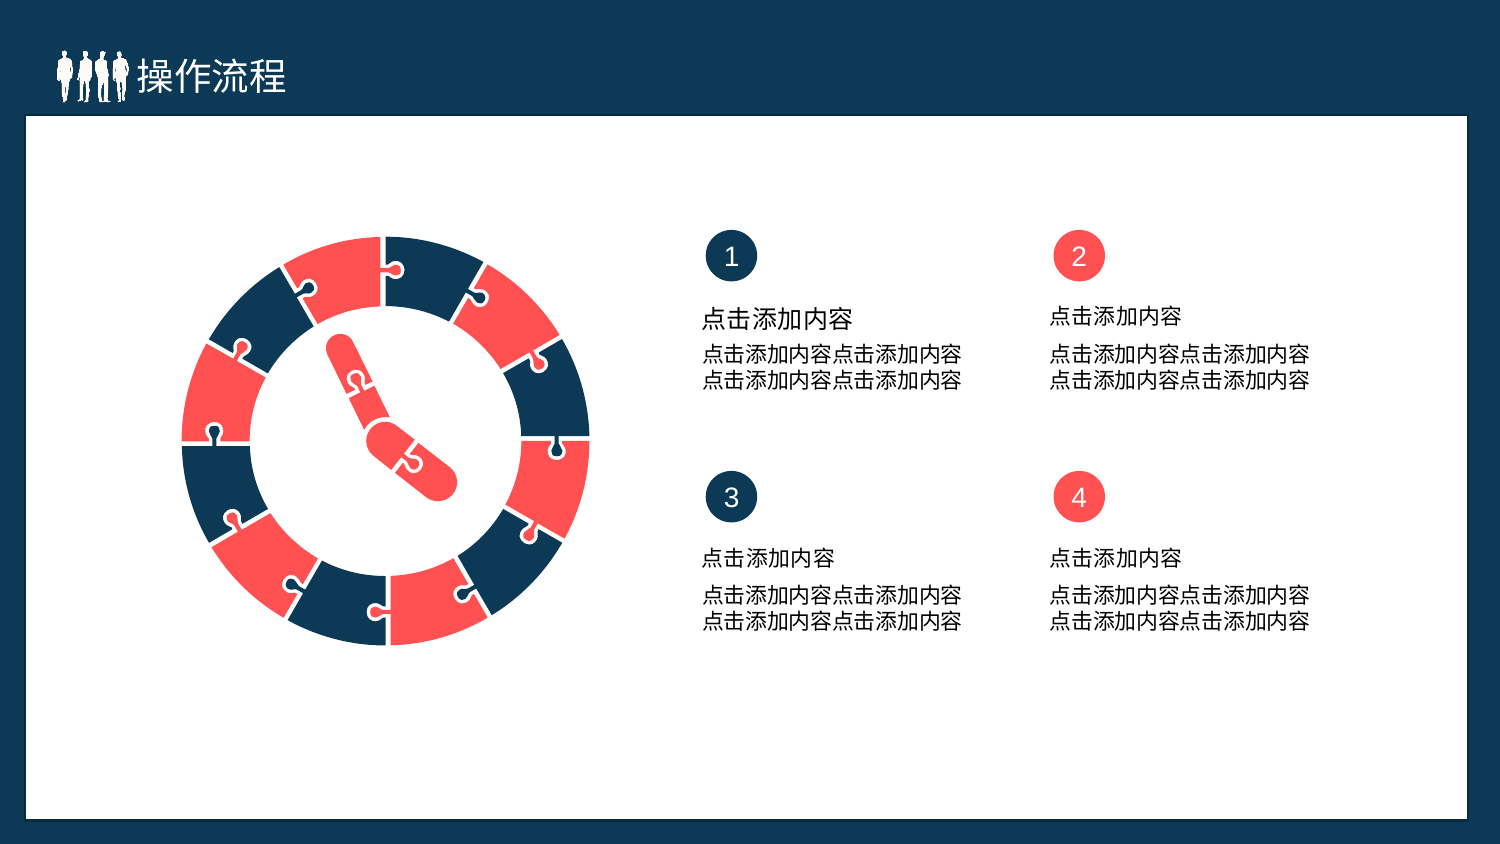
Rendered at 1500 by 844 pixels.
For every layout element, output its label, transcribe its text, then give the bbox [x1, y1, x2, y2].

text_box 点击添加内容点击添加内容 点击添加内容点击添加内容 [1044, 335, 1317, 399]
picture [50, 42, 131, 103]
text_box 点击添加内容点击添加内容 点击添加内容点击添加内容 [696, 335, 969, 399]
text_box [1053, 470, 1106, 523]
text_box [705, 470, 758, 523]
text_box 点击添加内容 [695, 297, 861, 339]
text_box 点击添加内容 [695, 538, 841, 576]
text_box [181, 236, 590, 646]
text_box 点击添加内容点击添加内容 点击添加内容点击添加内容 [696, 576, 969, 640]
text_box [705, 229, 758, 282]
text_box 点击添加内容 [1043, 297, 1189, 335]
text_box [1053, 229, 1106, 282]
text_box 点击添加内容 [1043, 538, 1189, 576]
text_box 点击添加内容点击添加内容 点击添加内容点击添加内容 [1044, 576, 1317, 640]
